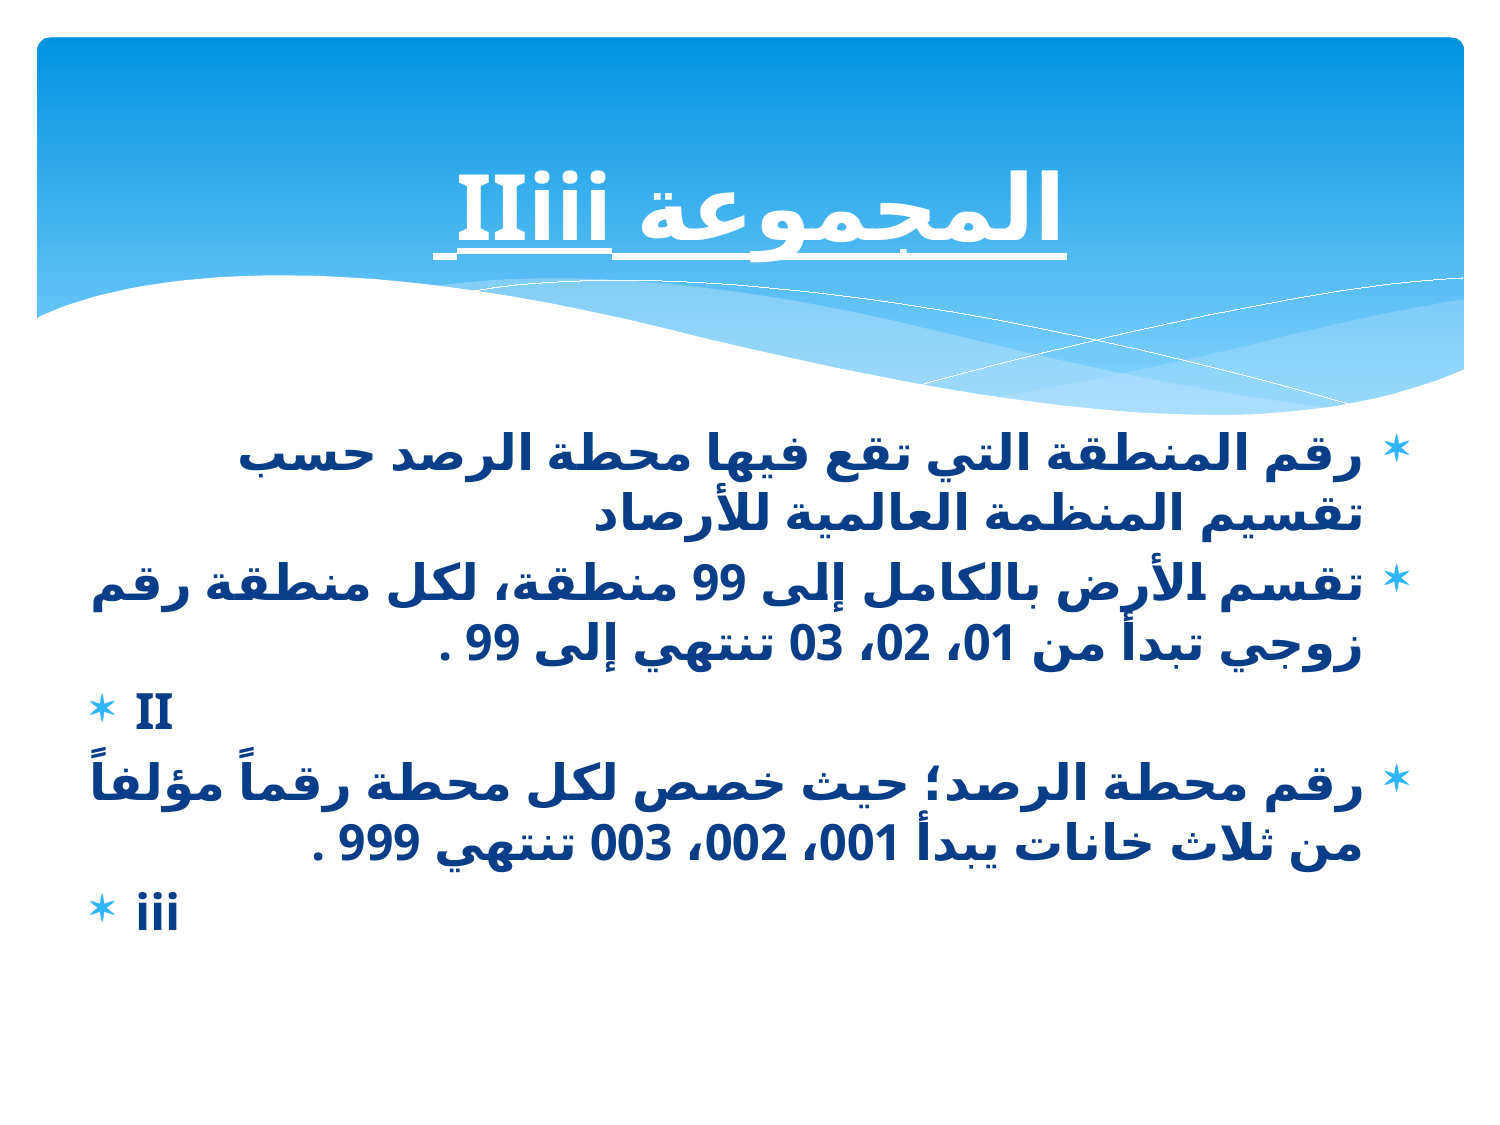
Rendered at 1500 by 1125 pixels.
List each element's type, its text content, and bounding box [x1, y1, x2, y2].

list رقم المنطقة التي تقع فيها محطة الرصد حسب تقسيم المنظمة العالمية للأرصاد تقسم الأرض بالكامل إلى 99 منطقة، لكل منطقة رقم زوجي تبدأ من 01، 02، 03 تنتهي إلى 99 . II رقم محطة الرصد؛ حيث خصص لكل محطة رقماً مؤلفاً من ثلاث خانات يبدأ 001، 002، 003 تنتهي 999 . iii [75, 412, 1425, 1013]
title المجموعة IIiii [75, 70, 1425, 338]
